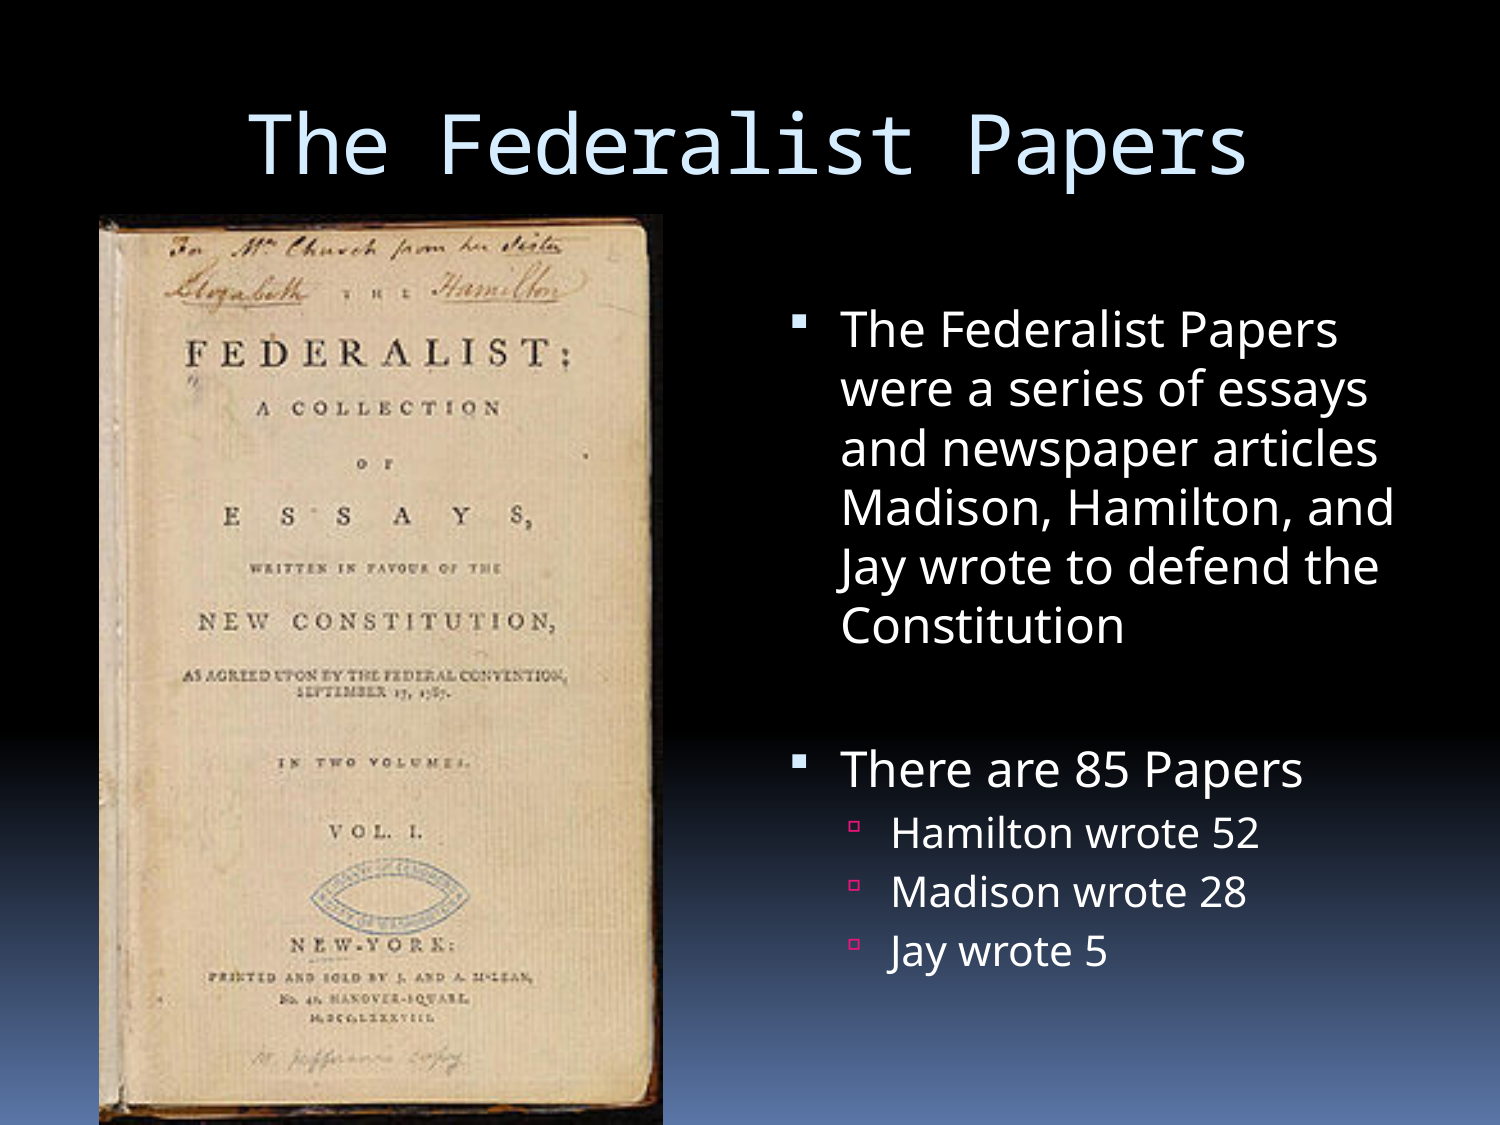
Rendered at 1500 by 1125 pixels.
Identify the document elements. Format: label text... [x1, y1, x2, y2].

list The Federalist Papers were a series of essays and newspaper articles Madison, Hamilton, and Jay wrote to defend the Constitution There are 85 Papers Hamilton wrote 52 Madison wrote 28 Jay wrote 5 [763, 290, 1427, 1033]
title The Federalist Papers [75, 83, 1425, 234]
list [99, 214, 663, 1125]
